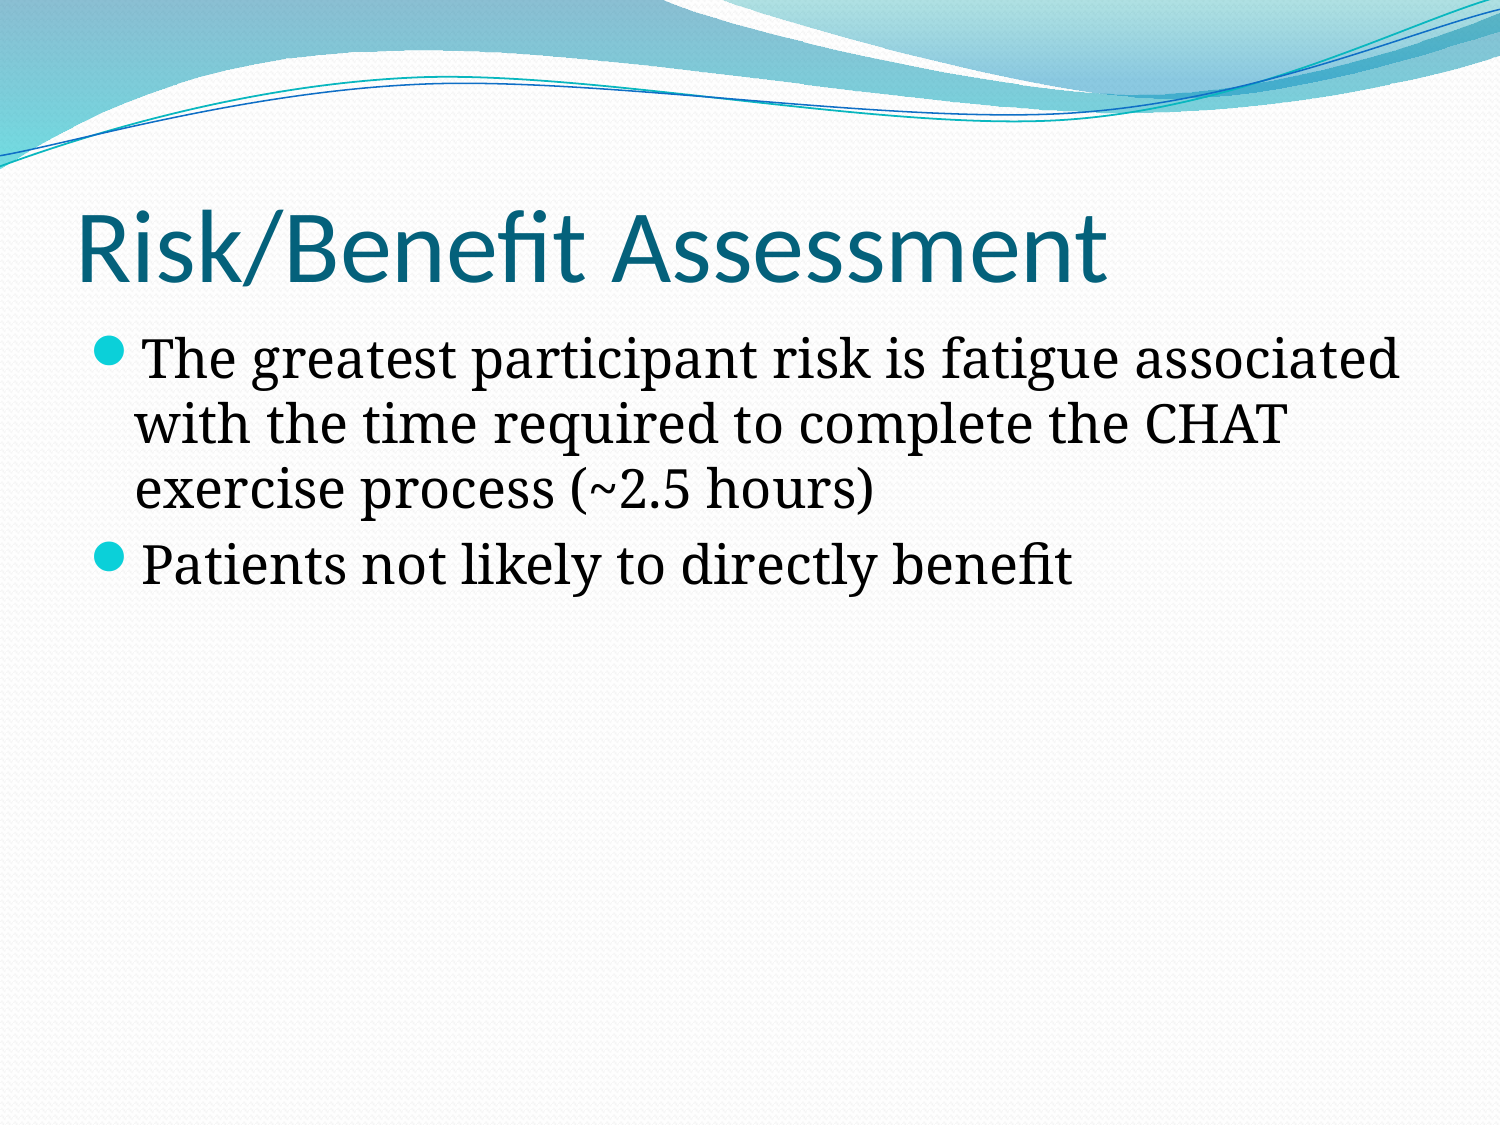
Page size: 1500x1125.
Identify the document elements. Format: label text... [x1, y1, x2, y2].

title Risk/Benefit Assessment [75, 115, 1425, 303]
list The greatest participant risk is fatigue associated with the time required to complete the CHAT exercise process (~2.5 hours) Patients not likely to directly benefit [75, 317, 1425, 1038]
